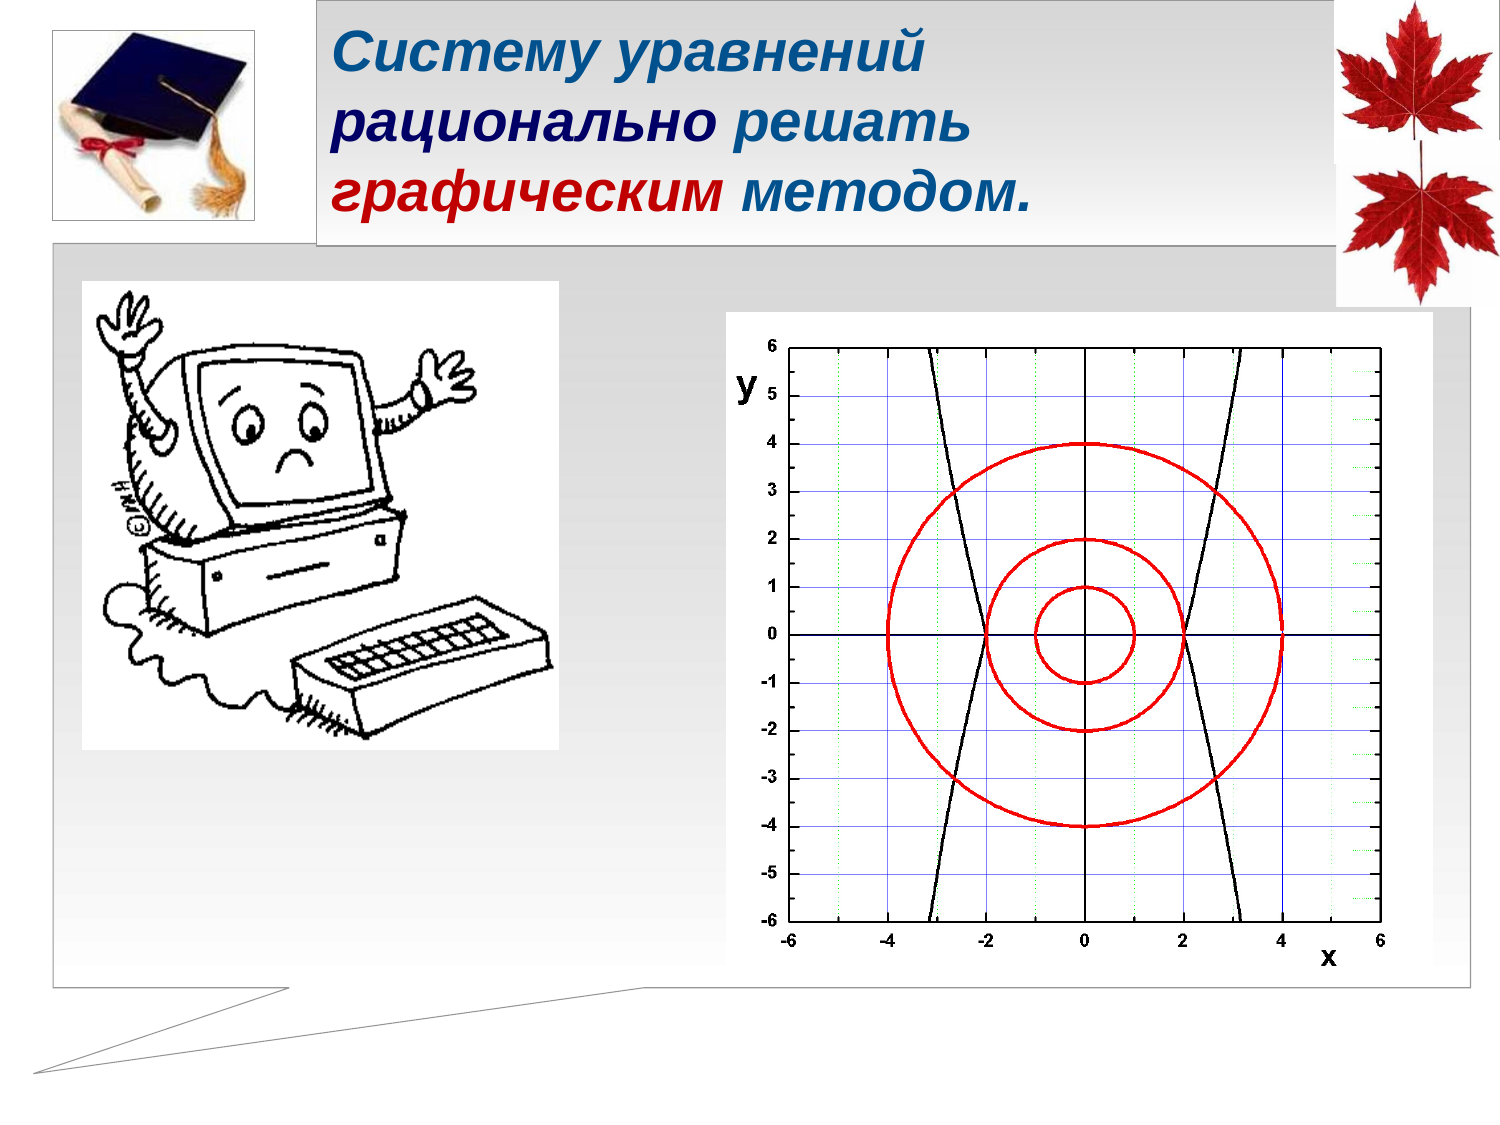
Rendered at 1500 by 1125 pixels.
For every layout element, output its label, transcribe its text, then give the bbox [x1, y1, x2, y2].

picture [1334, 0, 1500, 307]
picture [53, 31, 254, 220]
picture [81, 280, 559, 751]
title Систему уравнений рационально решать графическим методом. [316, 0, 1331, 247]
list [726, 312, 1433, 979]
